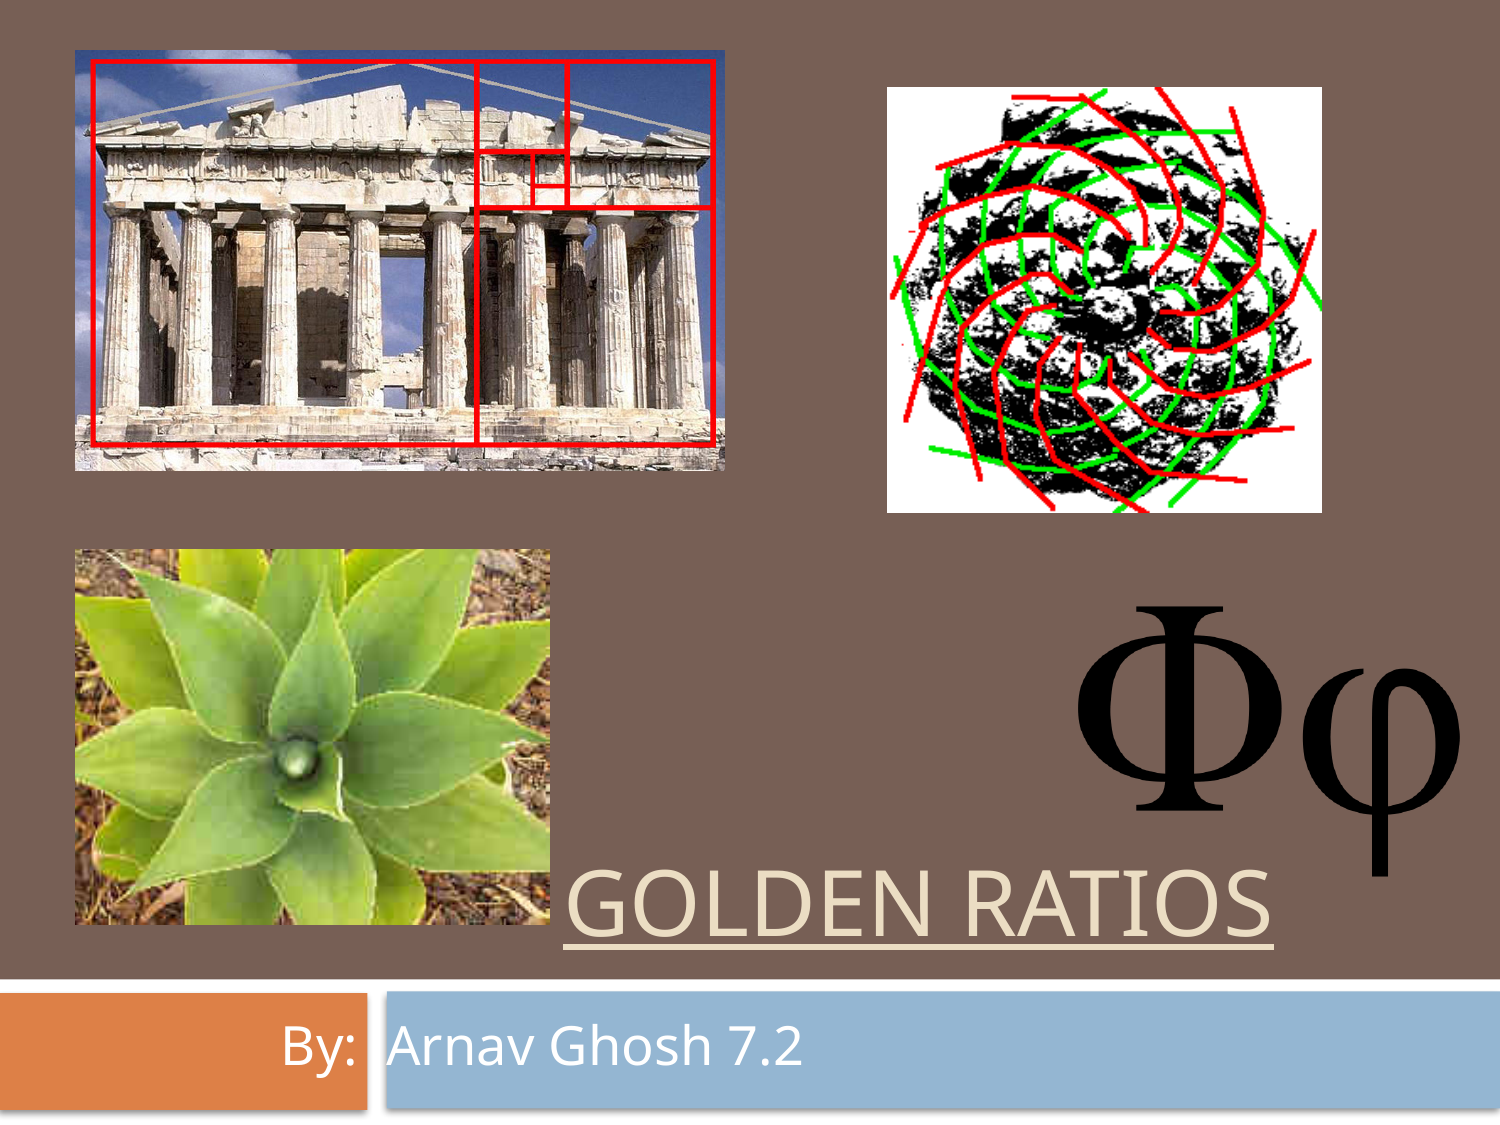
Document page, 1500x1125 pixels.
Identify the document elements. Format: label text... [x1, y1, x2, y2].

subtitle By: Arnav Ghosh 7.2 [0, 987, 1500, 1100]
picture [1037, 587, 1500, 896]
picture [887, 87, 1323, 513]
title Golden Ratios [387, 662, 1450, 963]
picture [74, 49, 726, 472]
picture [74, 549, 551, 926]
